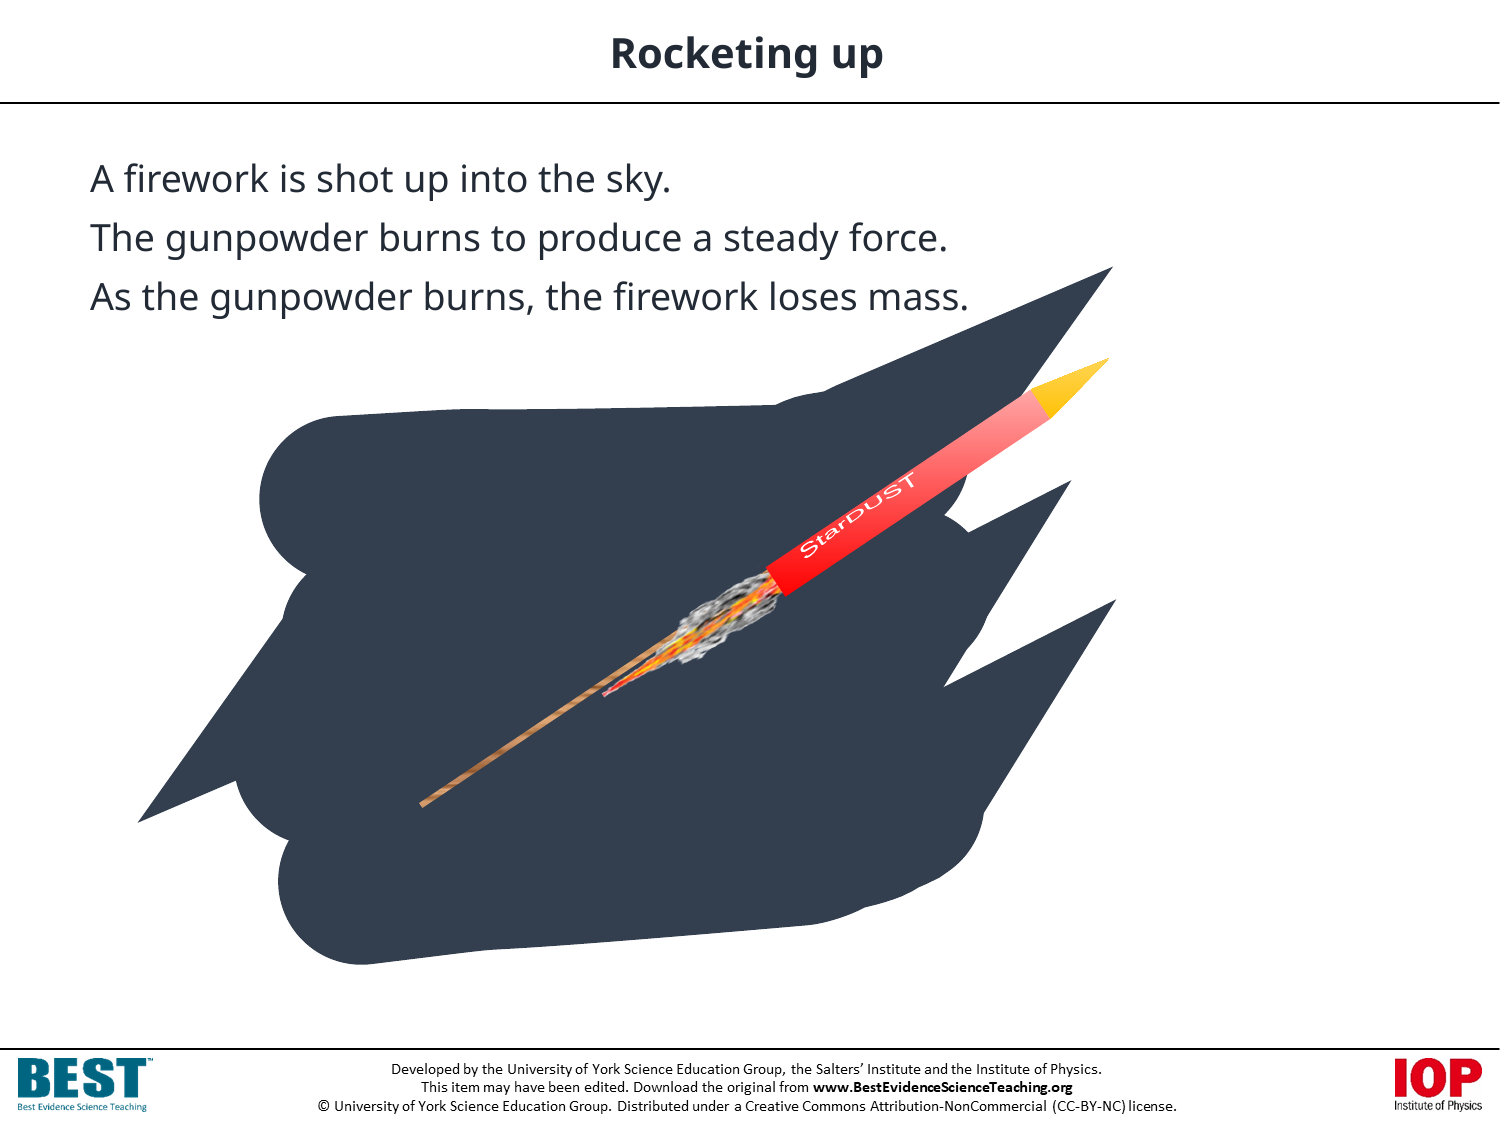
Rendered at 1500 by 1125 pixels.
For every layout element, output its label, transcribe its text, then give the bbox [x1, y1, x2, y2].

text_box Rocketing up [23, 4, 1471, 99]
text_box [315, 454, 908, 865]
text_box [358, 564, 1179, 611]
picture [0, 102, 1500, 1125]
